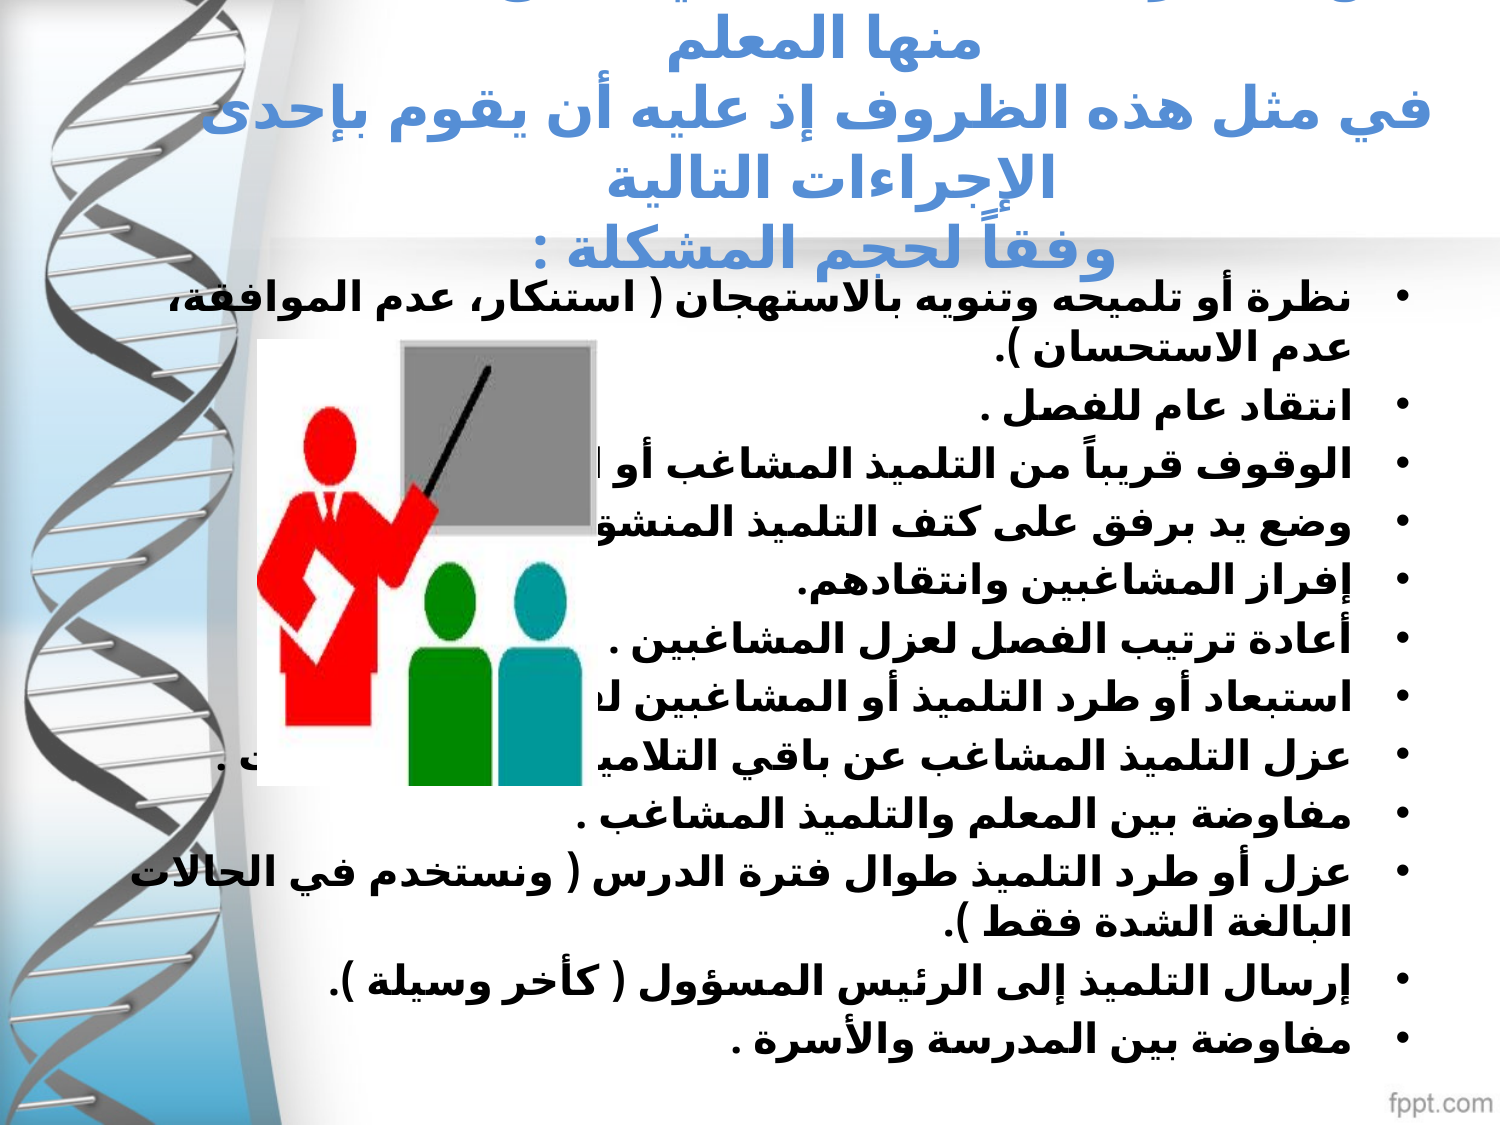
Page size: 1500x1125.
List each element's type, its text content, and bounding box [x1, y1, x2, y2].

title بعض التصرفات العلاجية التي يمكن أن يستفيد منها المعلم في مثل هذه الظروف إذ عليه أن يقوم بإحدى الإجراءات التالية وفقاً لحجم المشكلة : [150, 46, 1500, 235]
list نظرة أو تلميحه وتنويه بالاستهجان ( استنكار، عدم الموافقة، عدم الاستحسان ). انتقاد عام للفصل . الوقوف قريباً من التلميذ المشاغب أو المنشق. وضع يد برفق على كتف التلميذ المنشق. إفراز المشاغبين وانتقادهم. أعادة ترتيب الفصل لعزل المشاغبين . استبعاد أو طرد التلميذ أو المشاغبين لفترة من الدرس.. عزل التلميذ المشاغب عن باقي التلاميذ لفترة من الوقت . مفاوضة بين المعلم والتلميذ المشاغب . عزل أو طرد التلميذ طوال فترة الدرس ( ونستخدم في الحالات البالغة الشدة فقط ). إرسال التلميذ إلى الرئيس المسؤول ( كأخر وسيلة ). مفاوضة بين المدرسة والأسرة . [75, 262, 1425, 1005]
picture [257, 339, 598, 786]
